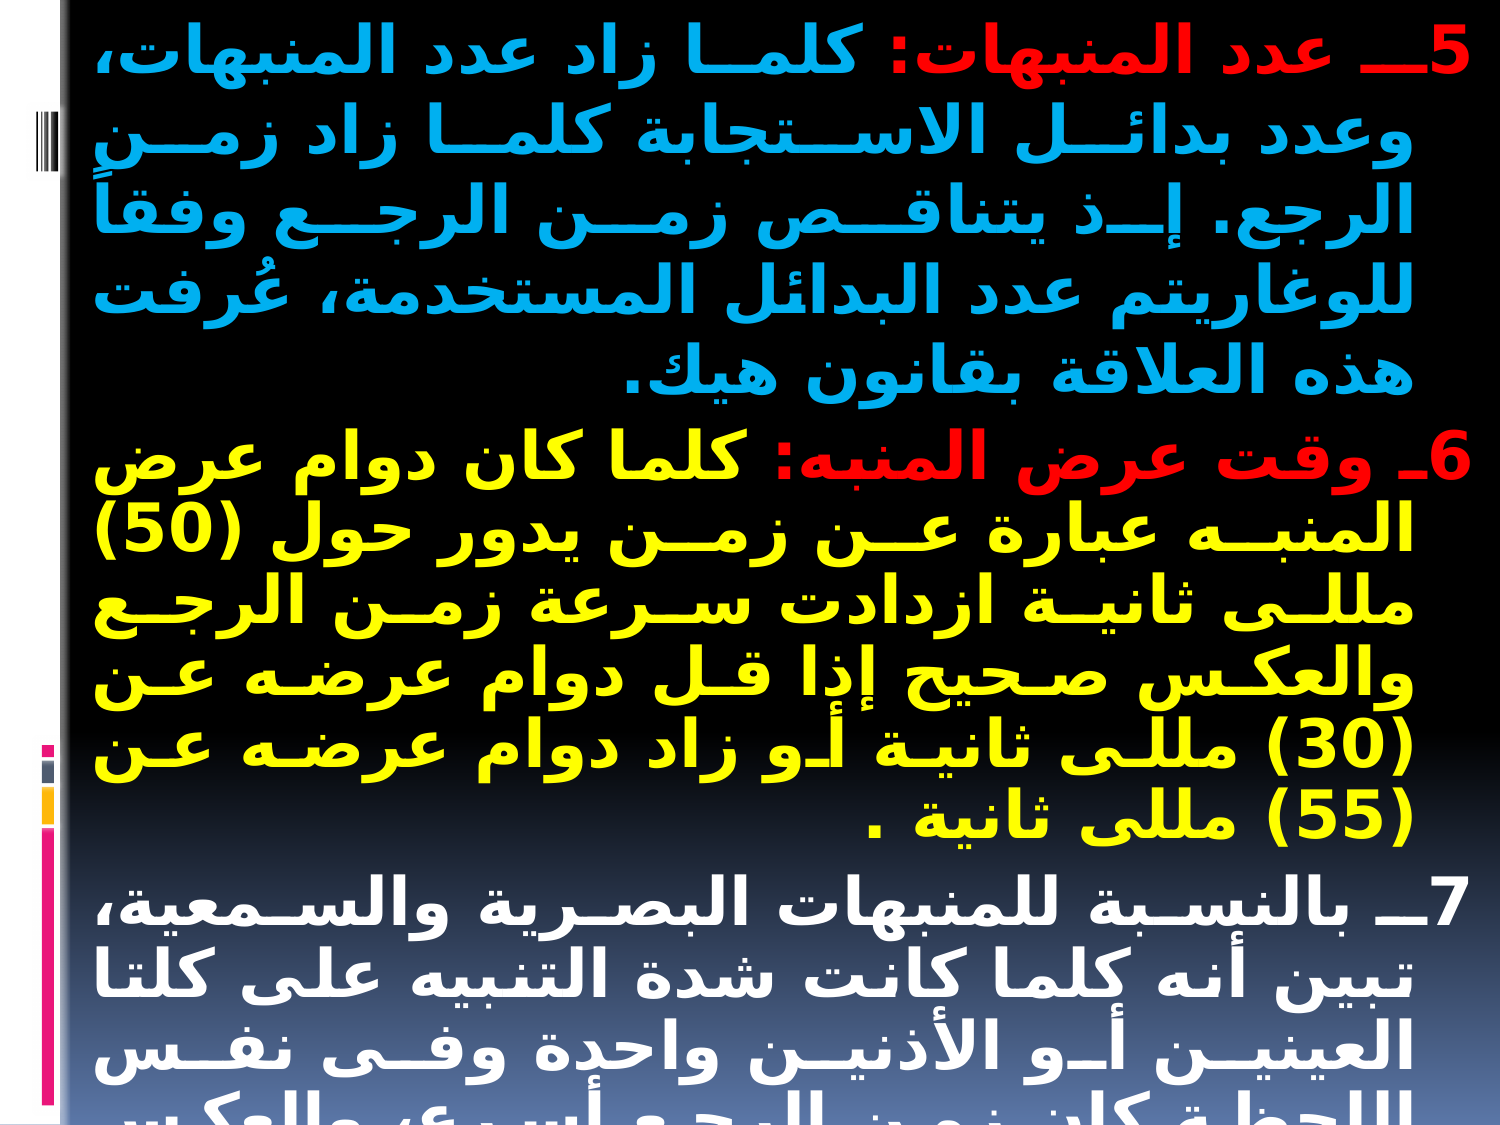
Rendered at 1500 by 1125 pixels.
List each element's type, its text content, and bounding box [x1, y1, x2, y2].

list 5ـ عدد المنبهات: كلما زاد عدد المنبهات، وعدد بدائل الاستجابة كلما زاد زمن الرجع. إذ يتناقص زمن الرجع وفقاً للوغاريتم عدد البدائل المستخدمة، عُرفت هذه العلاقة بقانون هيك. 6ـ وقت عرض المنبه: كلما كان دوام عرض المنبه عبارة عن زمن يدور حول (50) مللى ثانية ازدادت سرعة زمن الرجع والعكس صحيح إذا قل دوام عرضه عن (30) مللى ثانية أو زاد دوام عرضه عن (55) مللى ثانية . 7ـ بالنسبة للمنبهات البصرية والسمعية، تبين أنه كلما كانت شدة التنبيه على كلتا العينين أو الأذنين واحدة وفى نفس اللحظة كان زمن الرجع أسرع، والعكس صحيح عندما يتم تنبيه عين أو أذن واحدة أو عندما تختلف شدة التنبيه من عين أو أذن إلى أخرى. [76, 0, 1500, 1125]
